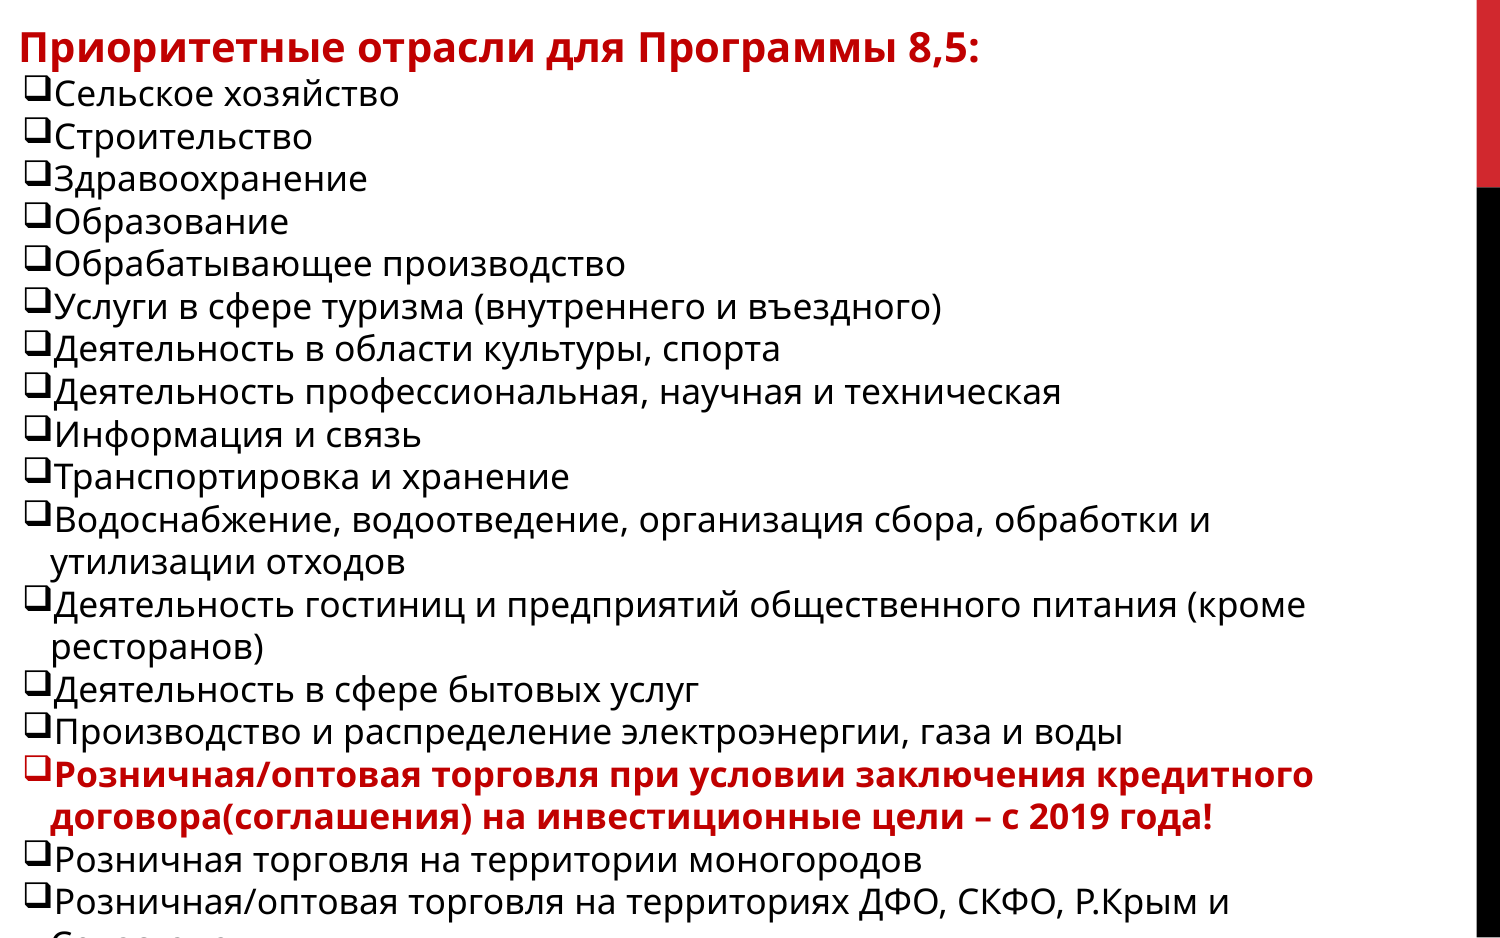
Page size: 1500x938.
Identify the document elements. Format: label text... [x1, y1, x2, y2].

text_box Сельское хозяйство Строительство Здравоохранение Образование Обрабатывающее производство Услуги в сфере туризма (внутреннего и въездного) Деятельность в области культуры, спорта Деятельность профессиональная, научная и техническая Информация и связь Транспортировка и хранение Водоснабжение, водоотведение, организация сбора, обработки и утилизации отходов Деятельность гостиниц и предприятий общественного питания (кроме ресторанов) Деятельность в сфере бытовых услуг Производство и распределение электроэнергии, газа и воды Розничная/оптовая торговля при условии заключения кредитного договора(соглашения) на инвестиционные цели – с 2019 года! Розничная торговля на территории моногородов Розничная/оптовая торговля на территориях ДФО, СКФО, Р.Крым и Севастополя [7, 64, 1423, 938]
text_box Приоритетные отрасли для Программы 8,5: [3, 13, 1423, 79]
